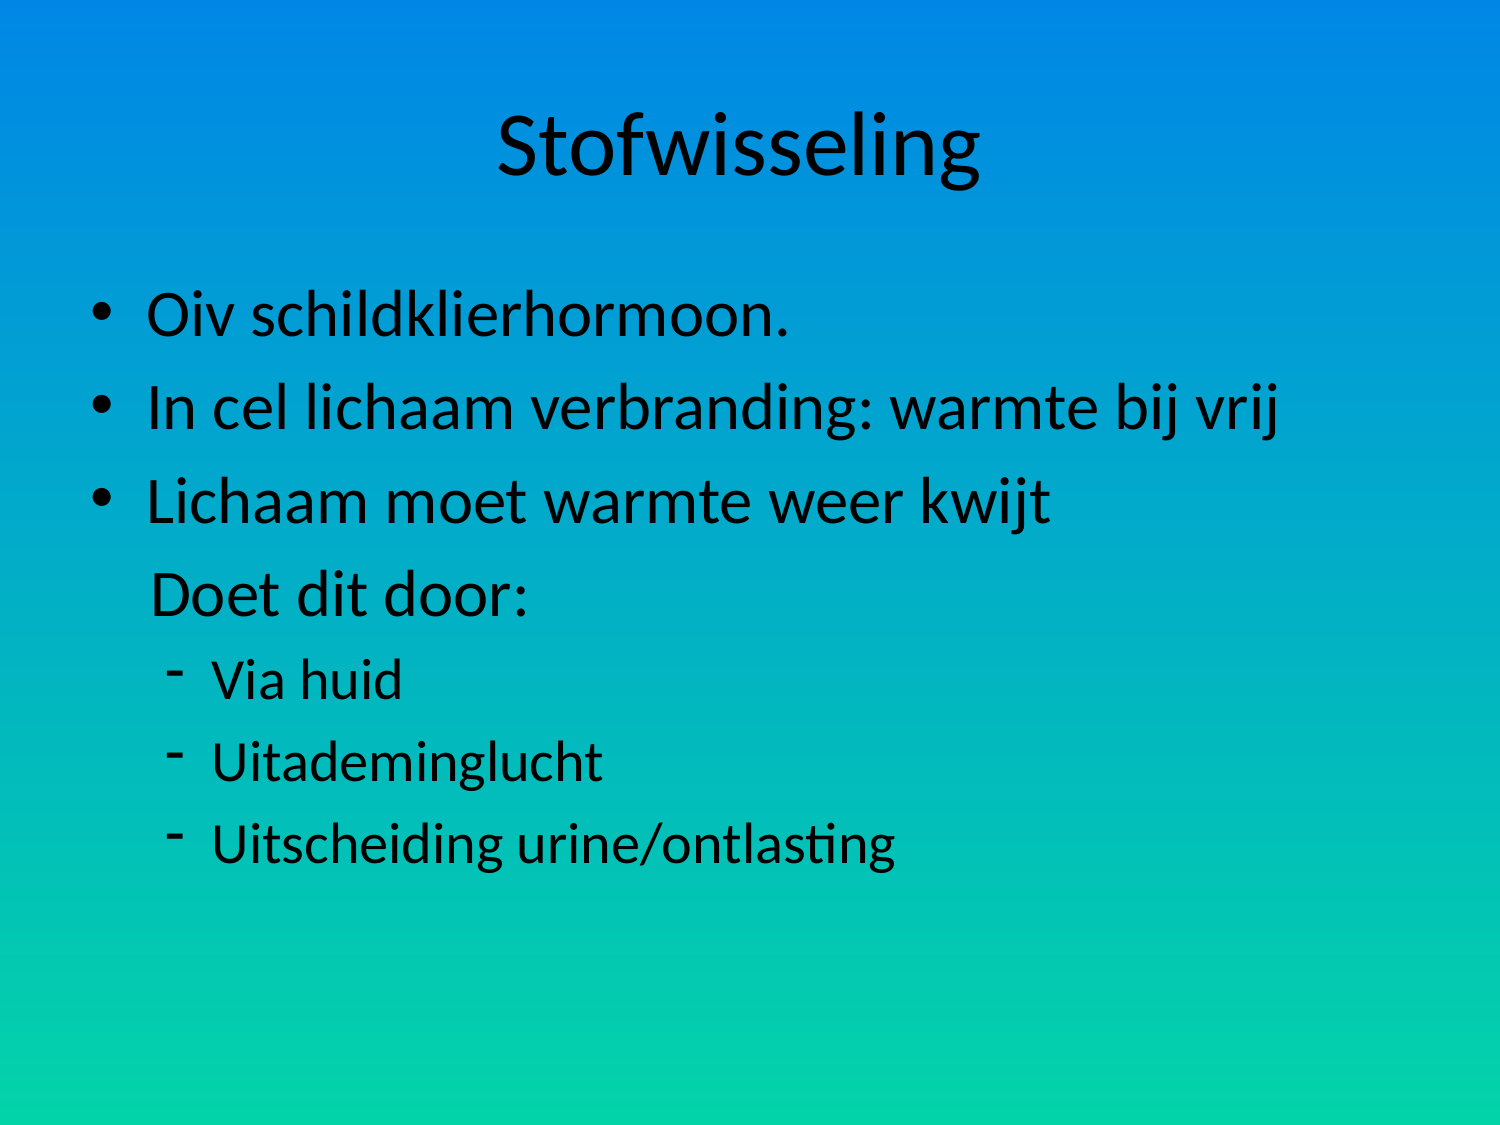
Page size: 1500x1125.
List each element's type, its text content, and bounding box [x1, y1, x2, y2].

title Stofwisseling [75, 45, 1425, 233]
list Oiv schildklierhormoon. In cel lichaam verbranding: warmte bij vrij Lichaam moet warmte weer kwijt Doet dit door: Via huid Uitademinglucht Uitscheiding urine/ontlasting [75, 262, 1425, 1005]
